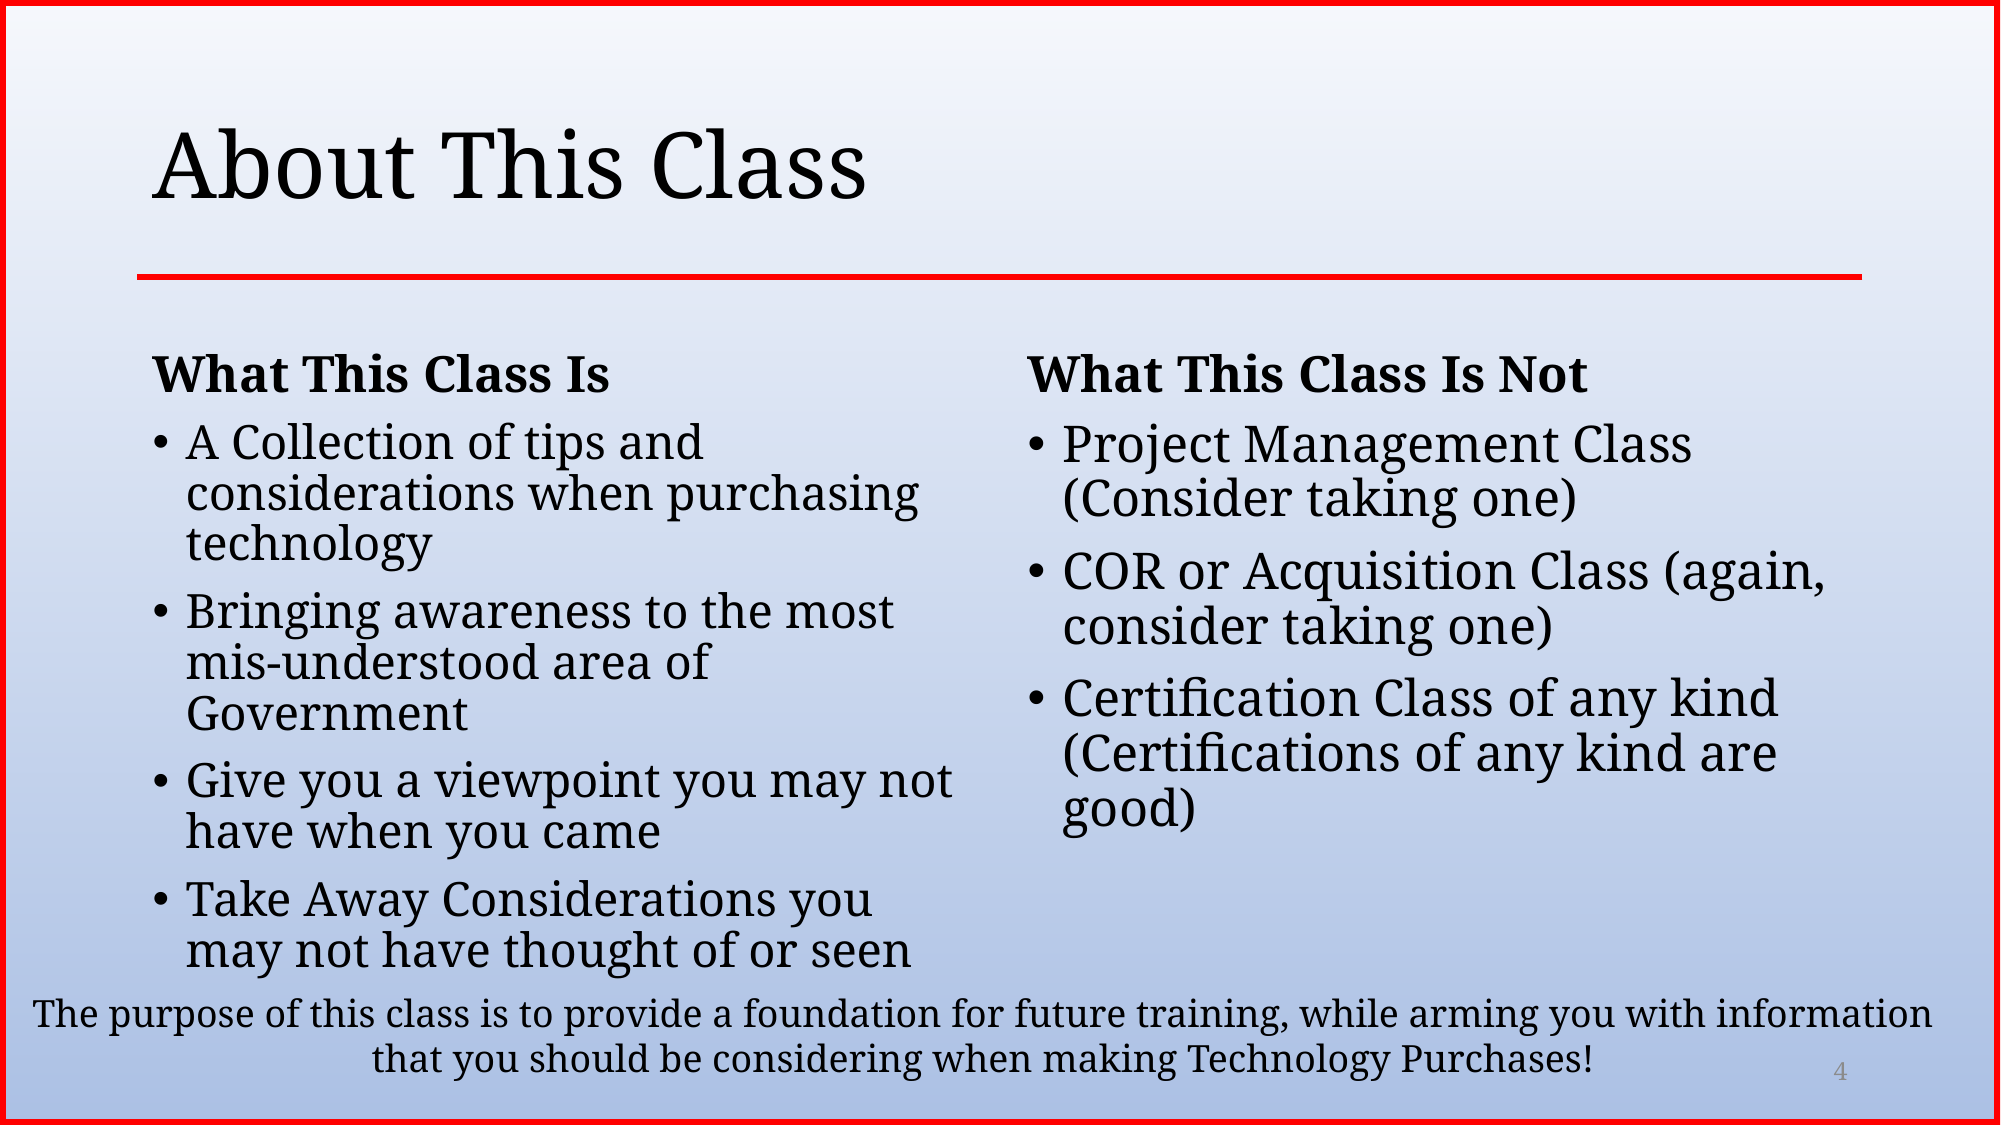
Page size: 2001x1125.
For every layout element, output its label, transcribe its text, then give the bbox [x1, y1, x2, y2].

list What This Class Is Not [1012, 275, 1863, 410]
slide_number 4 [1412, 1042, 1863, 1103]
text_box The purpose of this class is to provide a foundation for future training, while arming you with information that you should be considering when making Technology Purchases! [17, 982, 1951, 1088]
title About This Class [137, 59, 1863, 278]
list What This Class Is [137, 275, 984, 410]
list A Collection of tips and considerations when purchasing technology Bringing awareness to the most mis-understood area of Government Give you a viewpoint you may not have when you came Take Away Considerations you may not have thought of or seen [137, 410, 984, 982]
list Project Management Class (Consider taking one) COR or Acquisition Class (again, consider taking one) Certification Class of any kind (Certifications of any kind are good) [1012, 410, 1863, 850]
